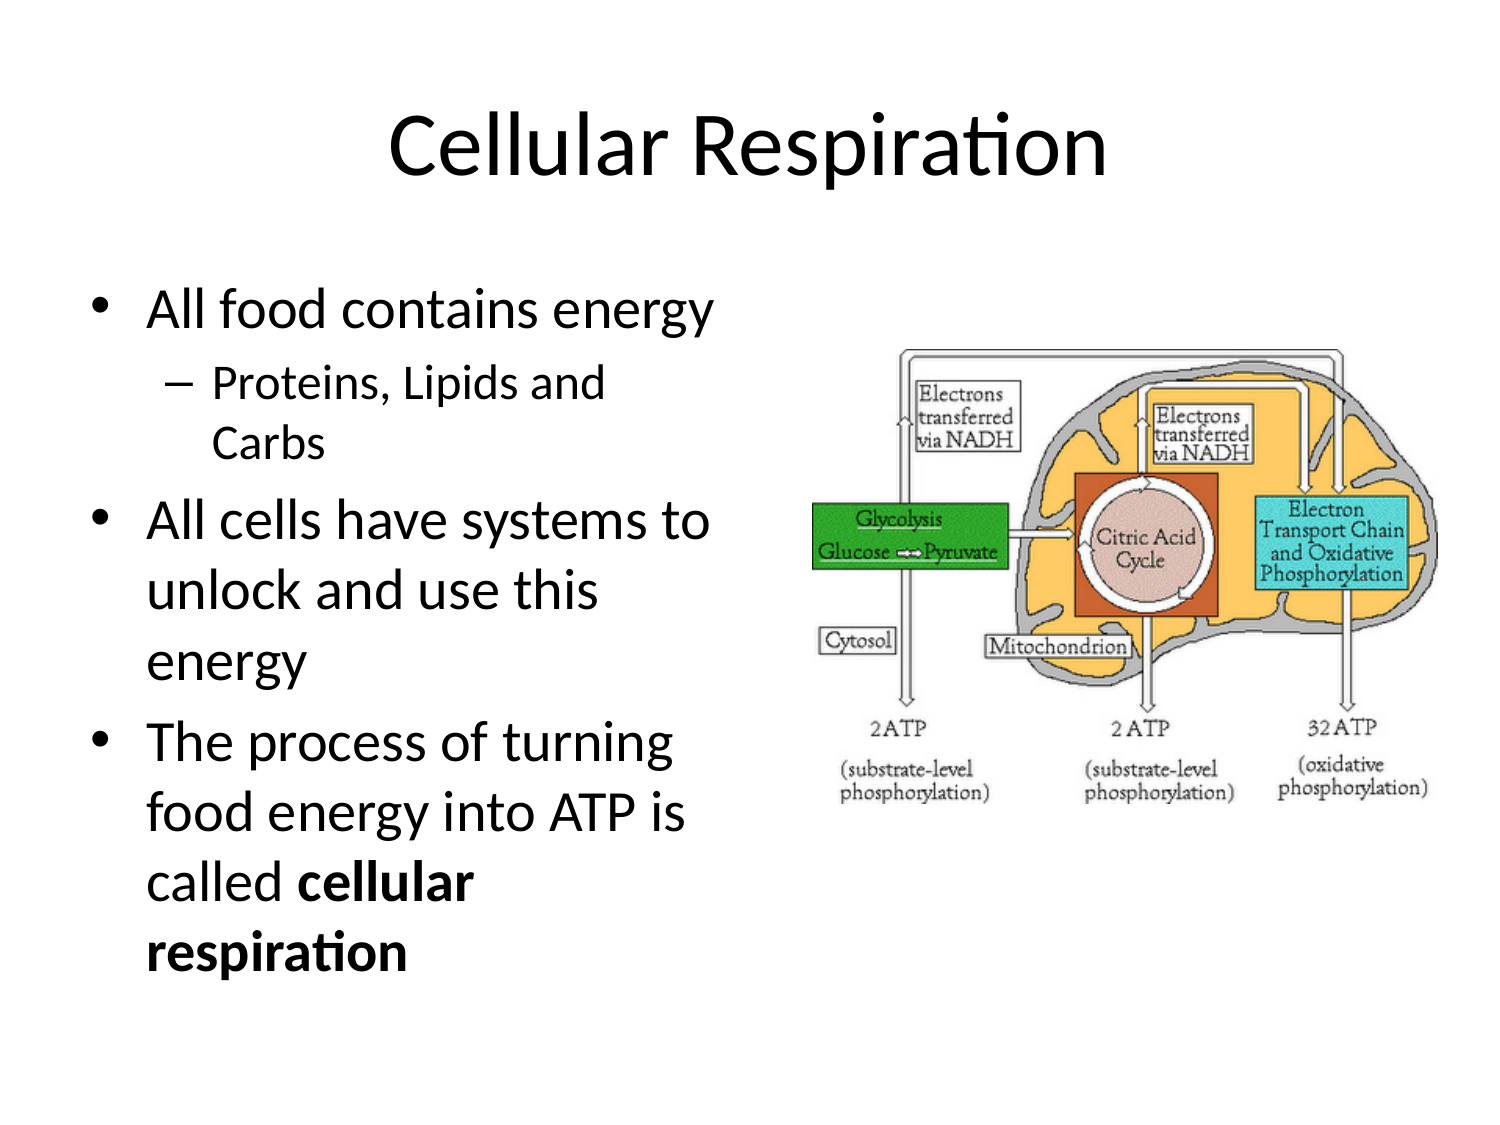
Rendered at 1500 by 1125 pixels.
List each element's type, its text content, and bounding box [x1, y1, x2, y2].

list All food contains energy Proteins, Lipids and Carbs All cells have systems to unlock and use this energy The process of turning food energy into ATP is called cellular respiration [75, 262, 738, 1005]
title Cellular Respiration [75, 45, 1425, 233]
picture [812, 349, 1438, 804]
